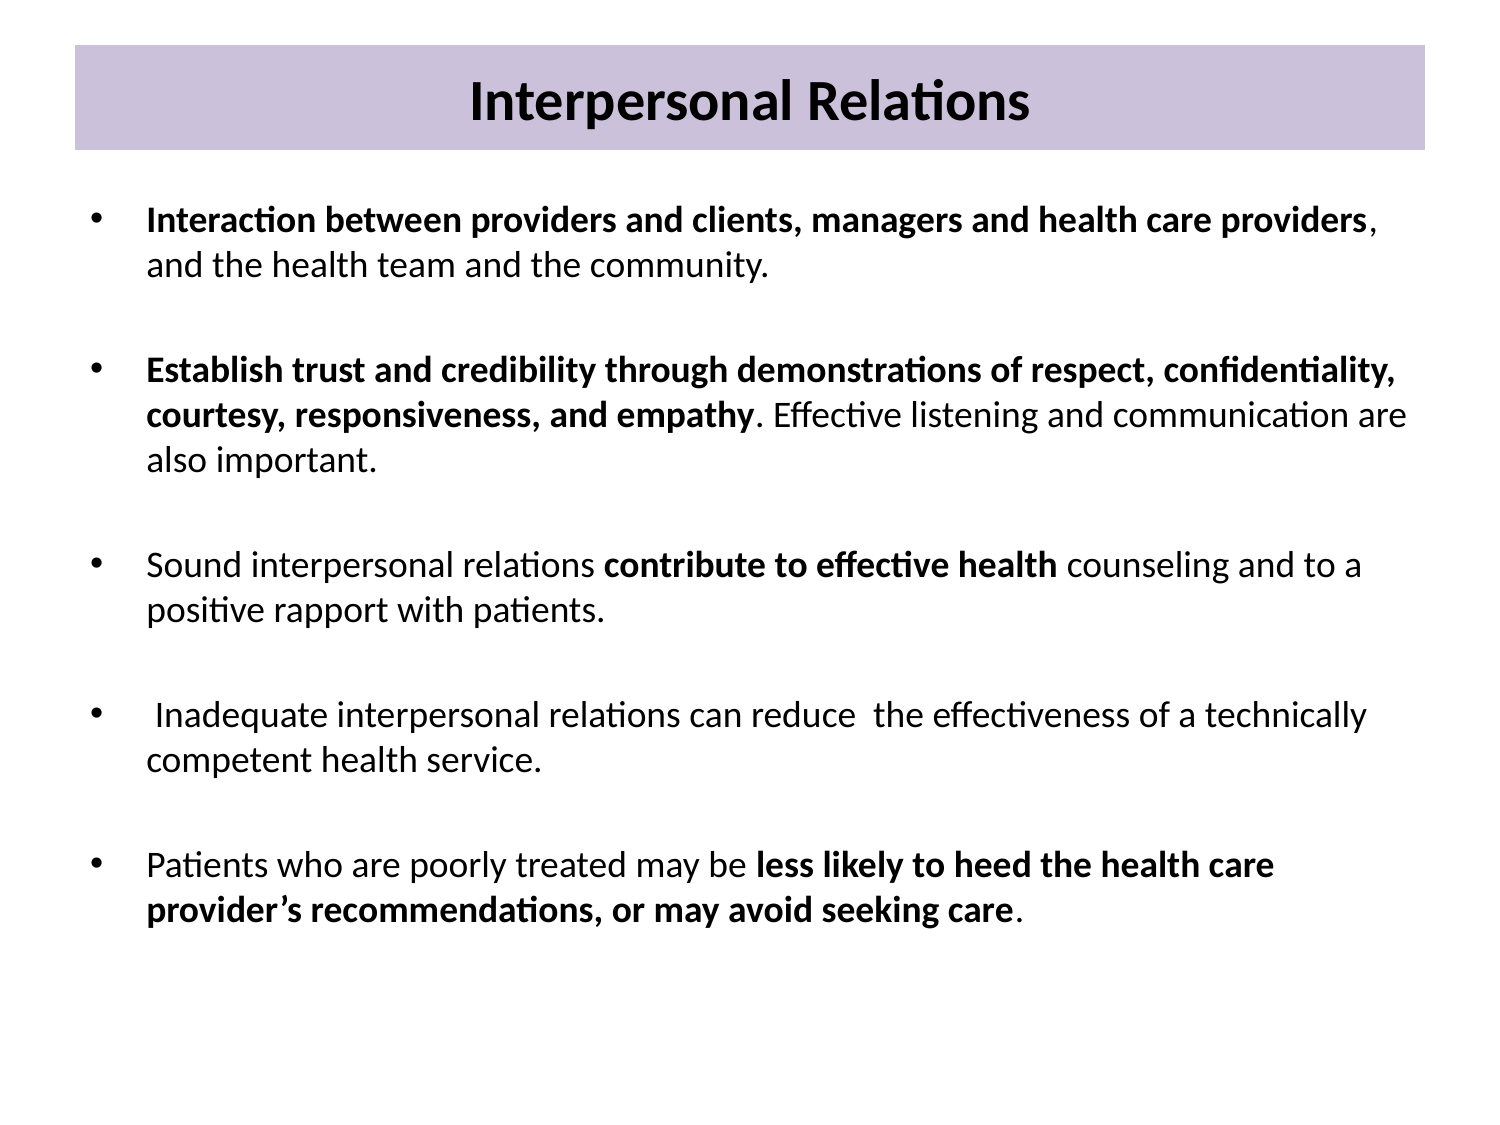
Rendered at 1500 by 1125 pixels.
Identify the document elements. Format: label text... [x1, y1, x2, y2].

title Interpersonal Relations [75, 45, 1425, 150]
list Interaction between providers and clients, managers and health care providers, and the health team and the community. Establish trust and credibility through demonstrations of respect, confidentiality, courtesy, responsiveness, and empathy. Effective listening and communication are also important. Sound interpersonal relations contribute to effective health counseling and to a positive rapport with patients. Inadequate interpersonal relations can reduce the effectiveness of a technically competent health service. Patients who are poorly treated may be less likely to heed the health care provider’s recommendations, or may avoid seeking care. [75, 187, 1425, 1005]
